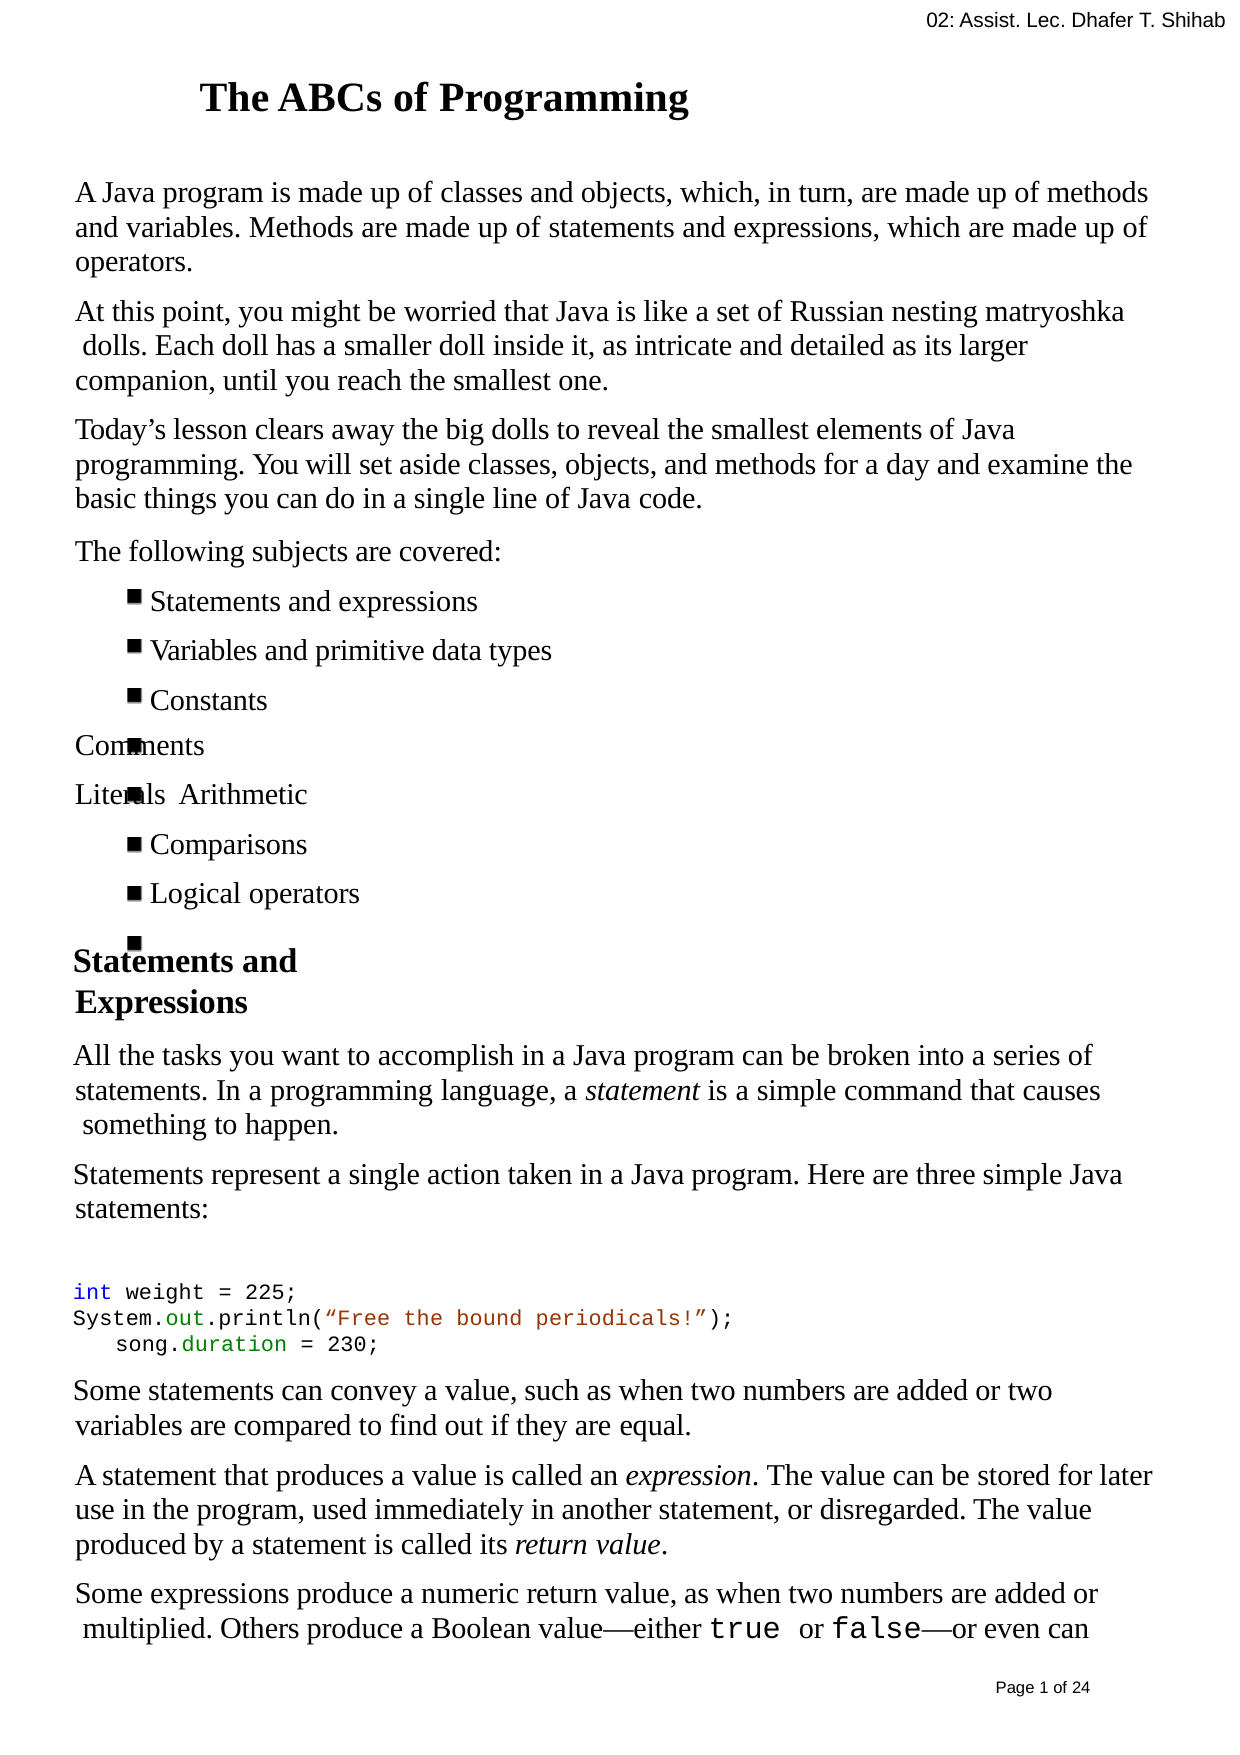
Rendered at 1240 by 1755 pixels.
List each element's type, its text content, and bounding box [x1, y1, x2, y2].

text_box The ABCs of Programming A Java program is made up of classes and objects, which, in turn, are made up of methods and variables. Methods are made up of statements and expressions, which are made up of operators. At this point, you might be worried that Java is like a set of Russian nesting matryoshka dolls. Each doll has a smaller doll inside it, as intricate and detailed as its larger companion, until you reach the smallest one. Today’s lesson clears away the big dolls to reveal the smallest elements of Java programming. You will set aside classes, objects, and methods for a day and examine the basic things you can do in a single line of Java code. The following subjects are covered: Statements and expressions Variables and primitive data types Constants Comments Literals Arithmetic Comparisons Logical operators Statements and Expressions All the tasks you want to accomplish in a Java program can be broken into a series of statements. In a programming language, a statement is a simple command that causes something to happen. Statements represent a single action taken in a Java program. Here are three simple Java statements: int weight = 225; System.out.println(“Free the bound periodicals!”); song.duration = 230; Some statements can convey a value, such as when two numbers are added or two variables are compared to find out if they are equal. A statement that produces a value is called an expression. The value can be stored for later use in the program, used immediately in another statement, or disregarded. The value produced by a statement is called its return value. Some expressions produce a numeric return value, as when two numbers are added or multiplied. Others produce a Boolean value—either true or false—or even can [72, 66, 1161, 1645]
text_box 02: Assist. Lec. Dhafer T. Shihab [924, 4, 1233, 32]
slide_number Page 2 of 24 [984, 1676, 1093, 1755]
